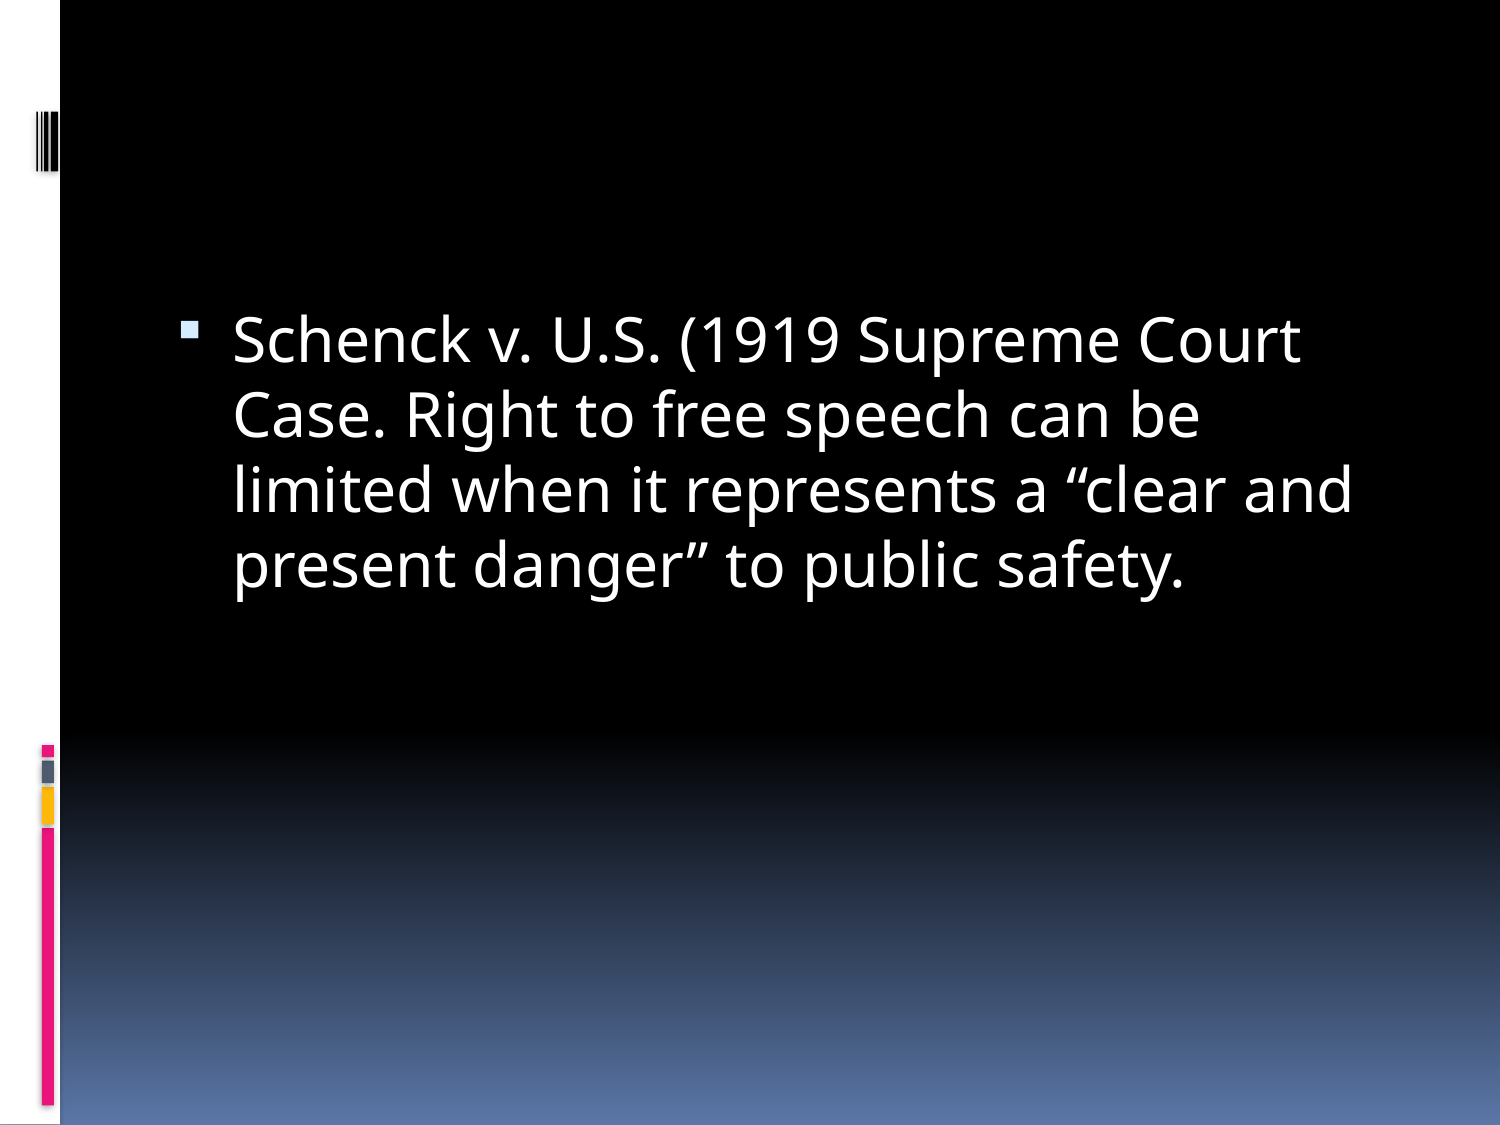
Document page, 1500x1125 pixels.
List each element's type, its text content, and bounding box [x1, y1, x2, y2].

list Schenck v. U.S. (1919 Supreme Court Case. Right to free speech can be limited when it represents a “clear and present danger” to public safety. [150, 292, 1425, 1043]
